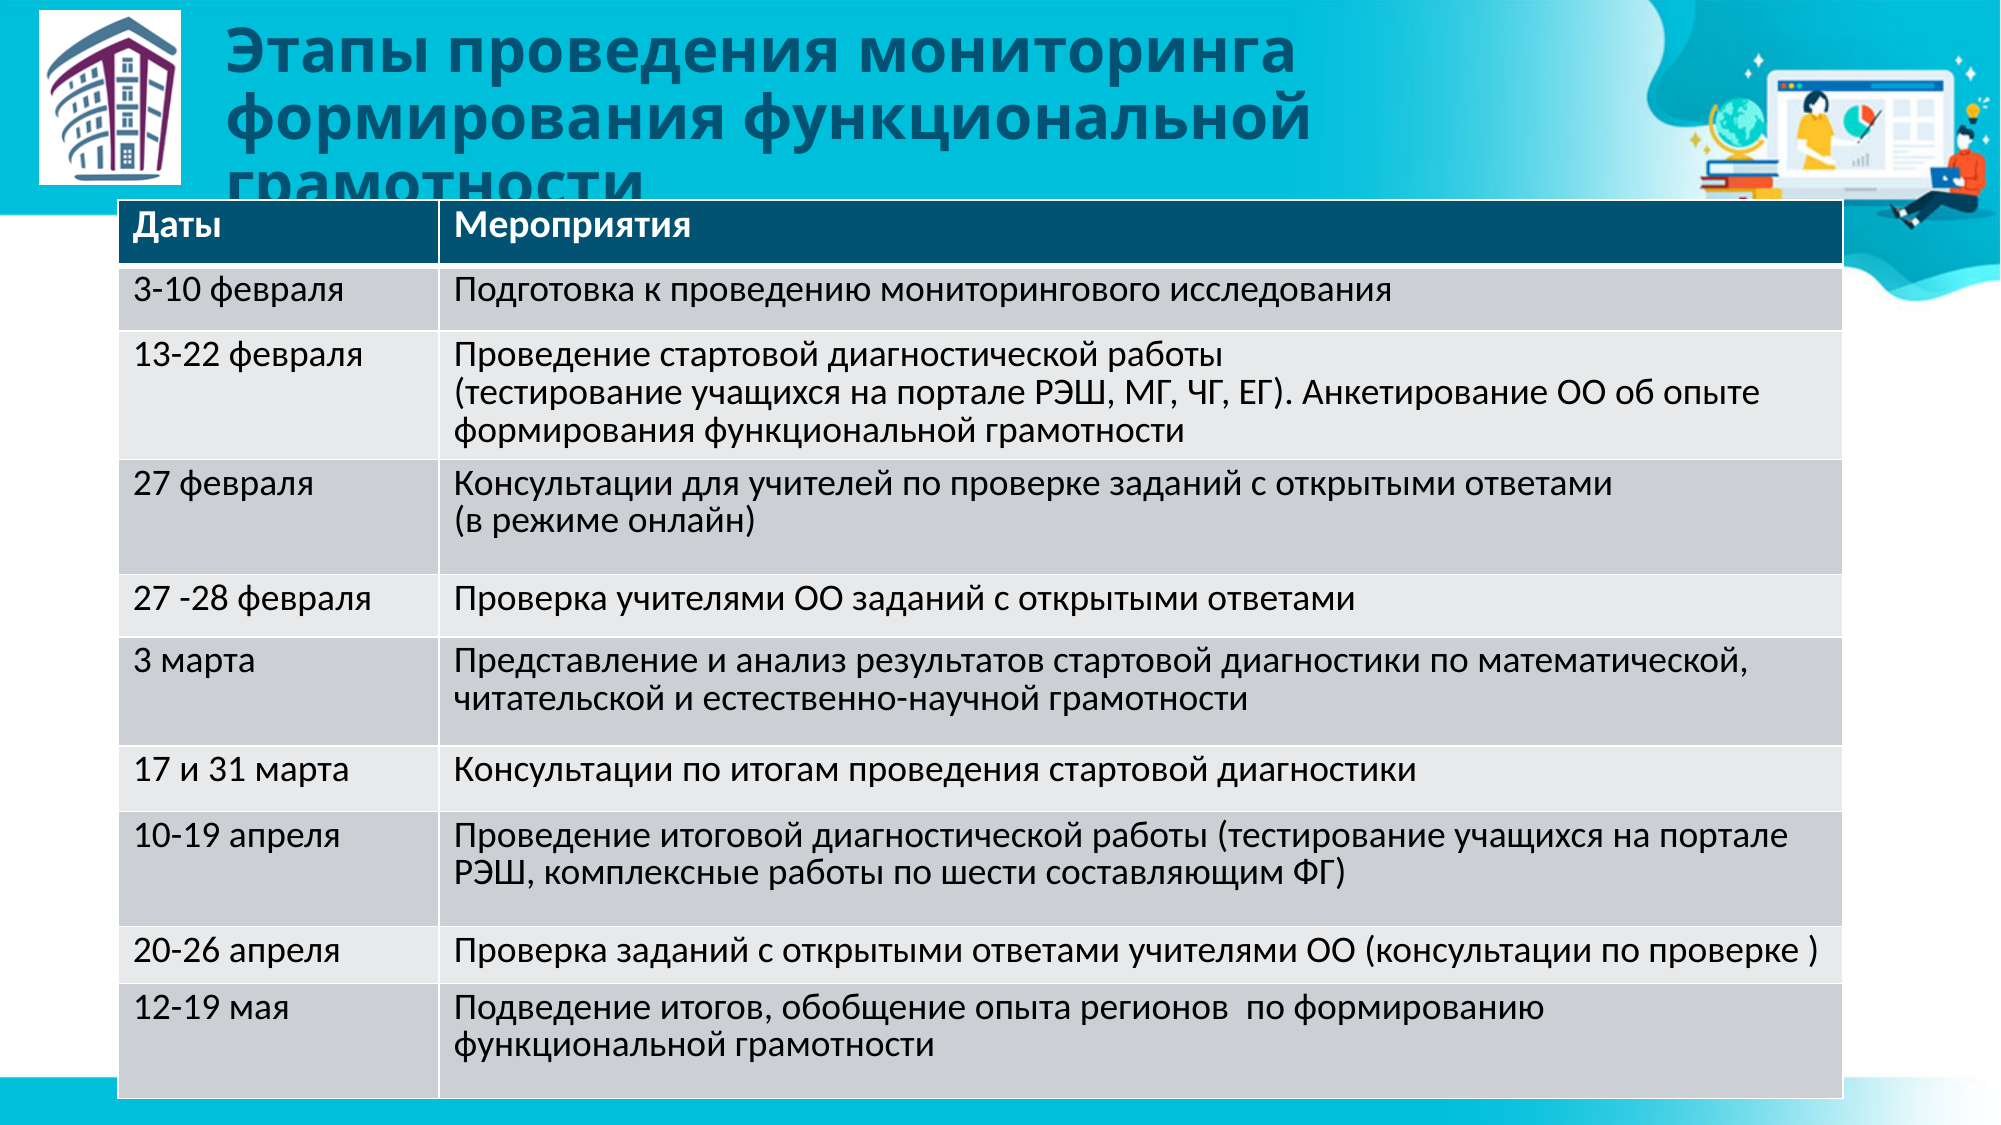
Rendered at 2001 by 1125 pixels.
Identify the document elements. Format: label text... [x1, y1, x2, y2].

table_cell Проверка заданий с открытыми ответами учителями ОО (консультации по проверке ) [440, 927, 1842, 983]
table_cell 27 -28 февраля [119, 575, 438, 636]
table_cell 20-26 апреля [119, 927, 438, 983]
table_cell Консультации по итогам проведения стартовой диагностики [440, 747, 1842, 811]
table_cell Проведение итоговой диагностической работы (тестирование учащихся на портале РЭШ, комплексные работы по шести составляющим ФГ) [440, 812, 1842, 926]
table_cell Представление и анализ результатов стартовой диагностики по математической, читательской и естественно-научной грамотности [440, 638, 1842, 745]
table_cell Консультации для учителей по проверке заданий с открытыми ответами (в режиме онлайн) [440, 460, 1842, 574]
table_cell Подведение итогов, обобщение опыта регионов по формированию функциональной грамотности [440, 984, 1842, 1098]
table_cell 10-19 апреля [119, 812, 438, 926]
table_cell 3 марта [119, 638, 438, 745]
picture [0, 0, 2001, 1125]
table_cell 17 и 31 марта [119, 747, 438, 811]
table_cell Проверка учителями ОО заданий с открытыми ответами [440, 575, 1842, 636]
table_cell 12-19 мая [119, 984, 438, 1098]
table_header Мероприятия [440, 201, 1842, 263]
table_cell 27 февраля [119, 460, 438, 574]
table_cell Проведение стартовой диагностической работы (тестирование учащихся на портале РЭШ, МГ, ЧГ, ЕГ). Анкетирование ОО об опыте формирования функциональной грамотности [440, 332, 1842, 459]
table_cell 3-10 февраля [119, 269, 438, 330]
title Этапы проведения мониторинга формирования функциональной грамотности [210, 10, 1745, 199]
table_header Даты [119, 201, 438, 263]
table_cell Подготовка к проведению мониторингового исследования [440, 269, 1842, 330]
table_cell 13-22 февраля [119, 332, 438, 459]
